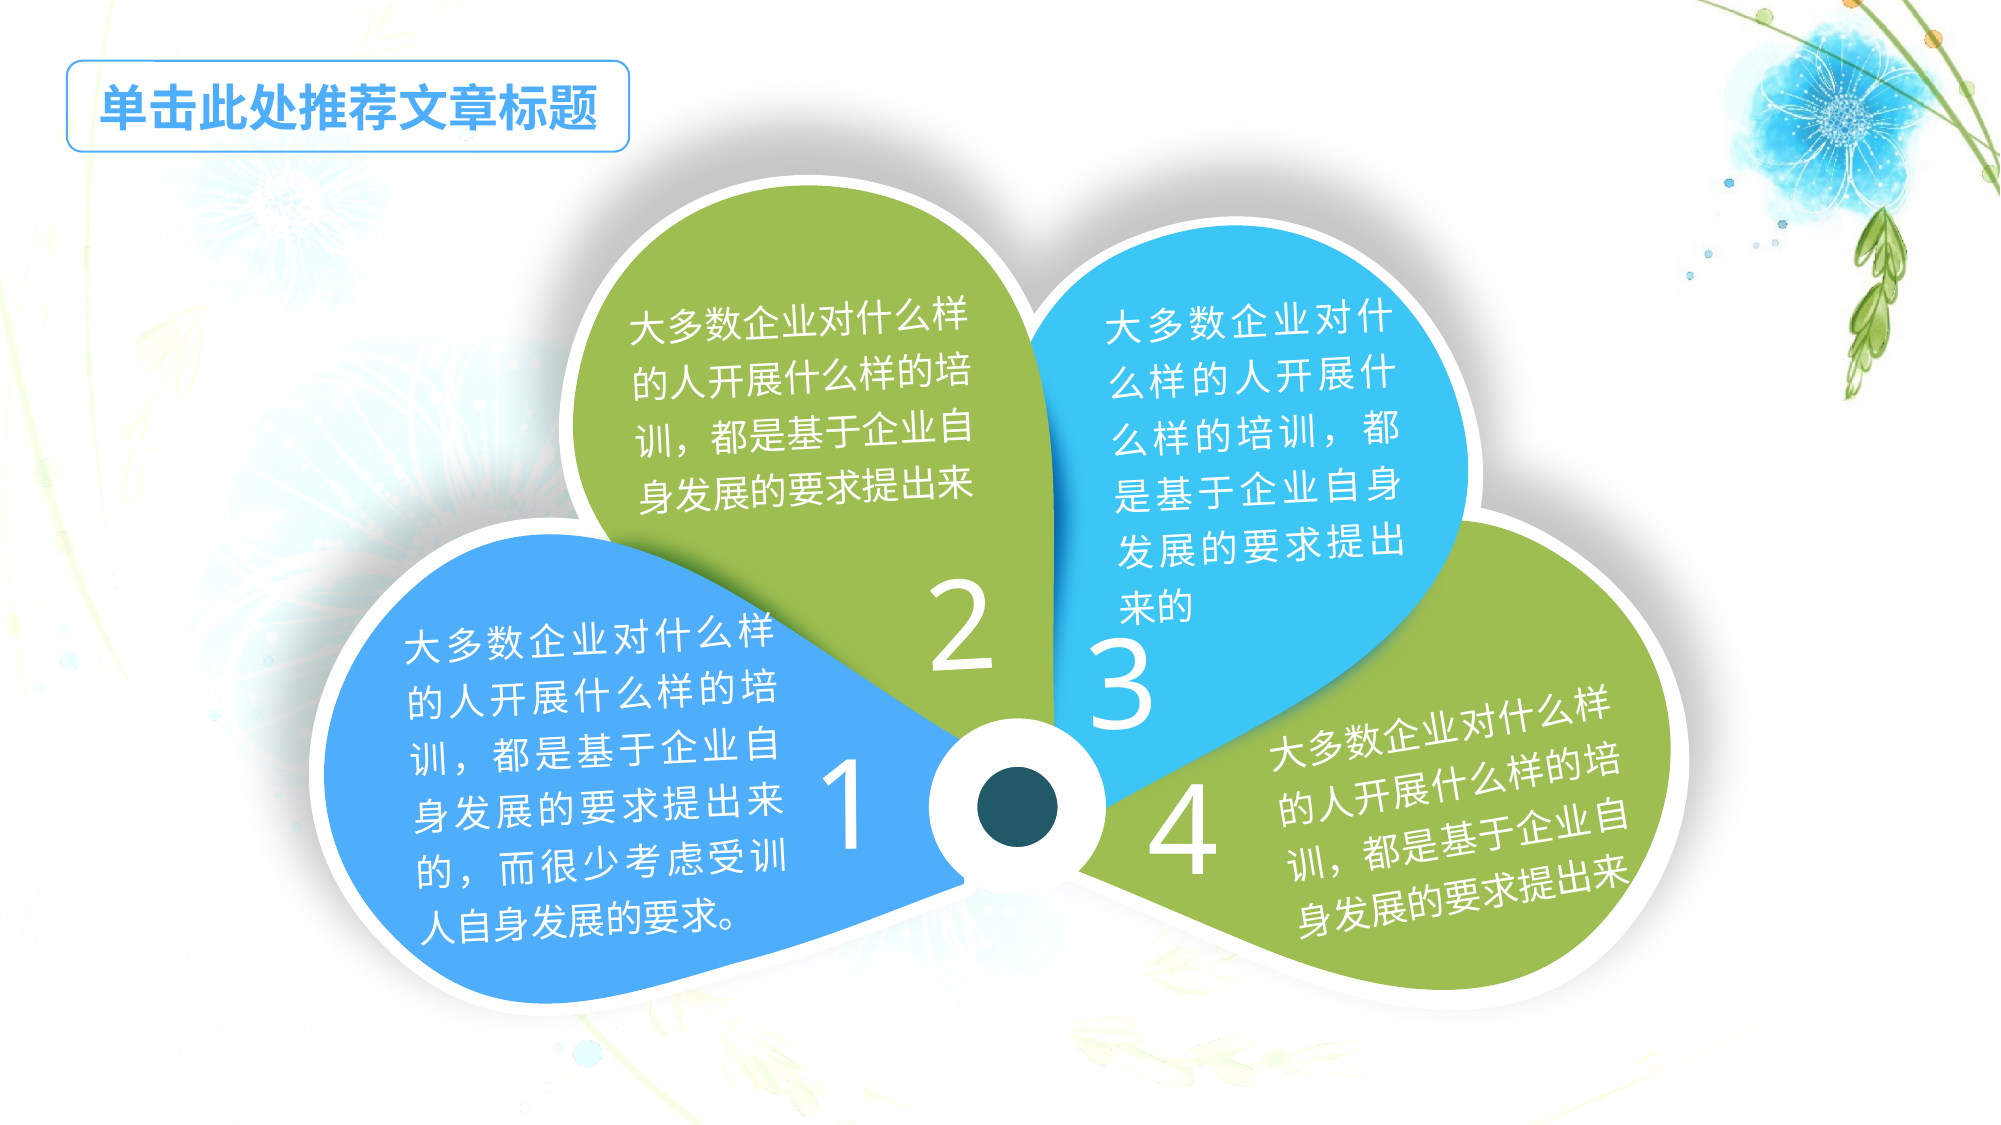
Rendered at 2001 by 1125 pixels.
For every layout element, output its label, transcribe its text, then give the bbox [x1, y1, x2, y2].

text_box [348, 153, 1652, 1125]
picture [1592, 0, 2000, 413]
text_box 单击此处推荐文章标题 [65, 59, 631, 153]
